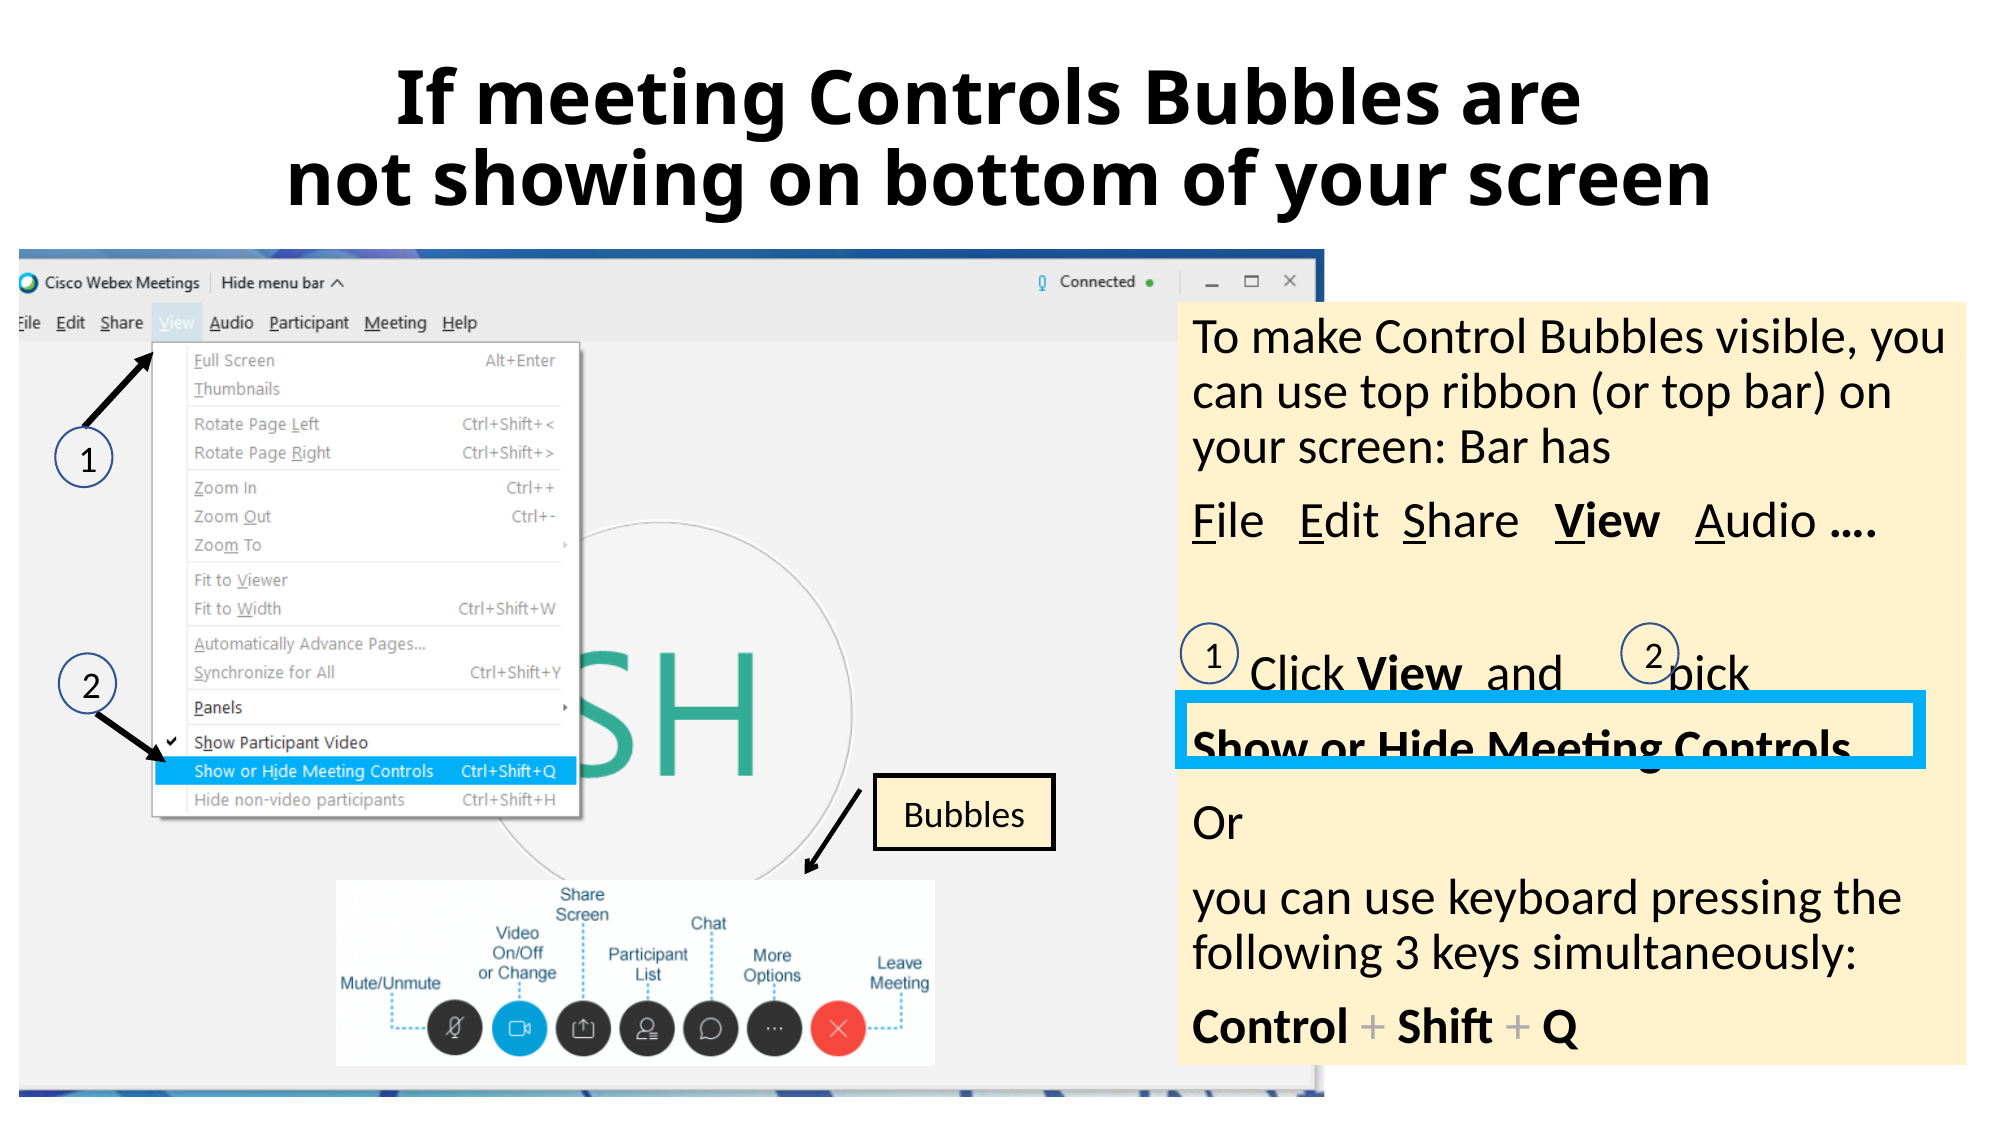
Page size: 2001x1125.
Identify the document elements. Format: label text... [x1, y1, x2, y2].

list To make Control Bubbles visible, you can use top ribbon (or top bar) on your screen: Bar has File Edit Share View Audio …. Click View and pick Show or Hide Meeting Controls Or you can use keyboard pressing the following 3 keys simultaneously: Control + Shift + Q [1325, 301, 1967, 1066]
title If meeting Controls Bubbles are not showing on bottom of your screen [137, 32, 1863, 250]
picture [1188, 704, 1325, 755]
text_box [55, 351, 1054, 1066]
text_box 2 [1620, 622, 1680, 685]
picture [18, 249, 1325, 1097]
text_box [1325, 695, 1921, 763]
picture [22, 277, 34, 289]
